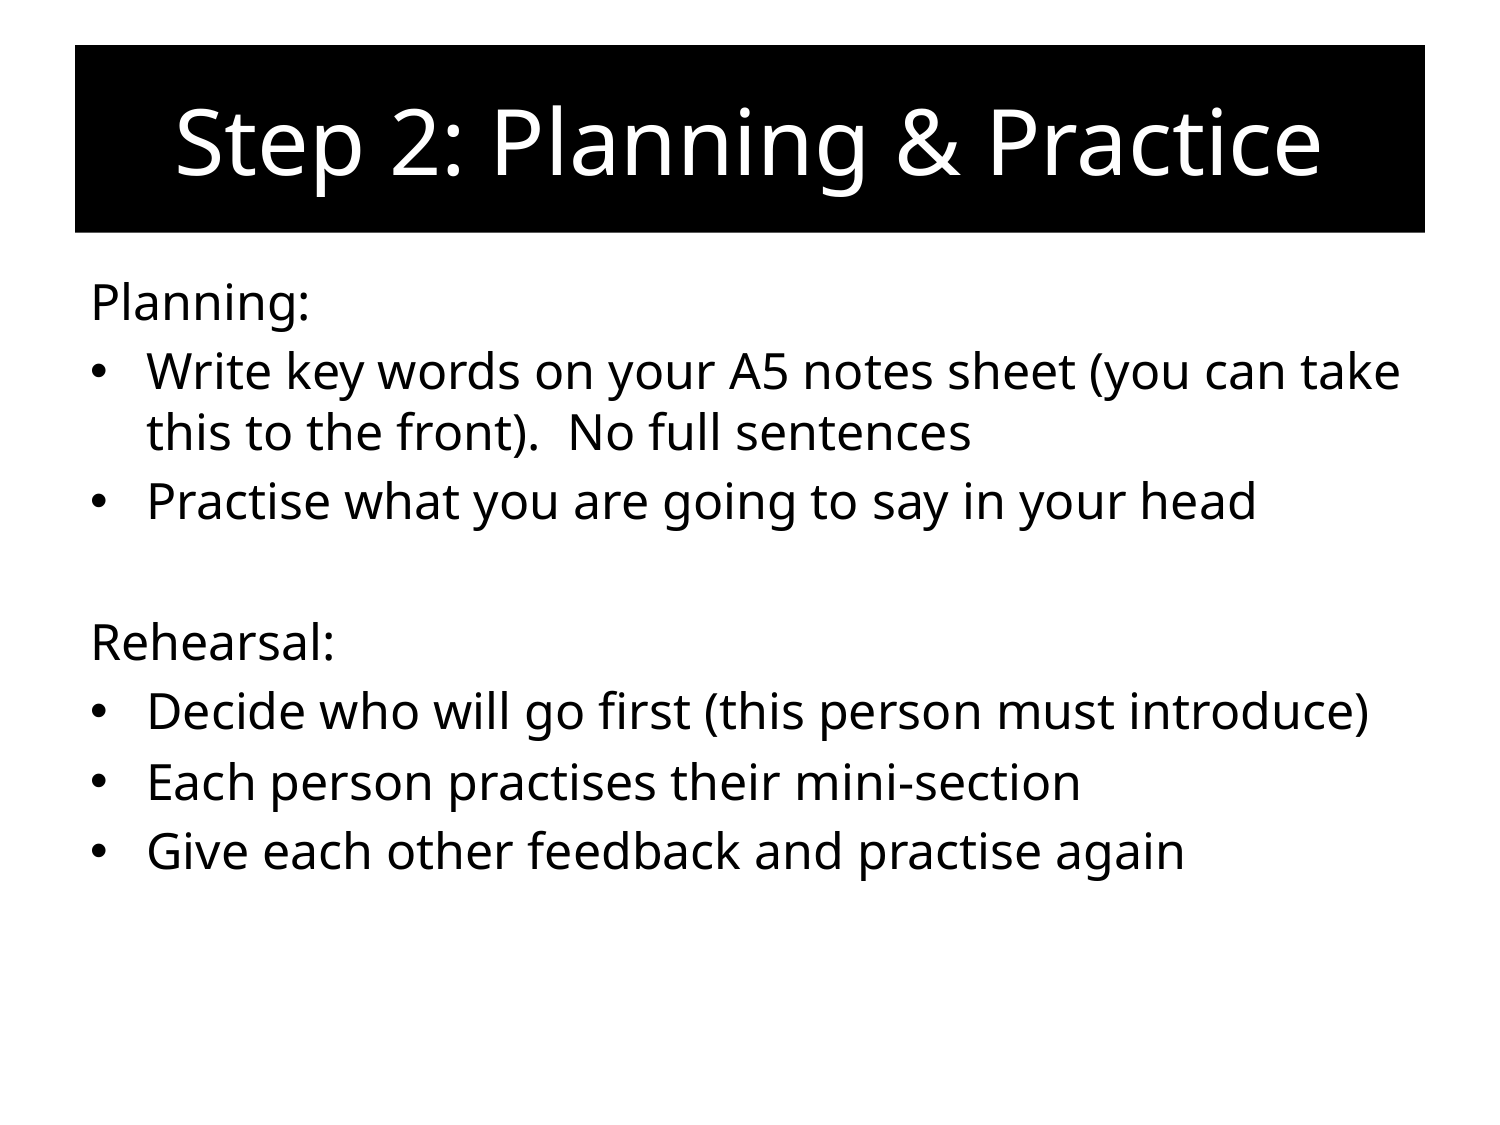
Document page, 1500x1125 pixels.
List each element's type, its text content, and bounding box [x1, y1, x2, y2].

title Step 2: Planning & Practice [75, 45, 1425, 233]
list Planning: Write key words on your A5 notes sheet (you can take this to the front). No full sentences Practise what you are going to say in your head Rehearsal: Decide who will go first (this person must introduce) Each person practises their mini-section Give each other feedback and practise again [75, 262, 1425, 1005]
